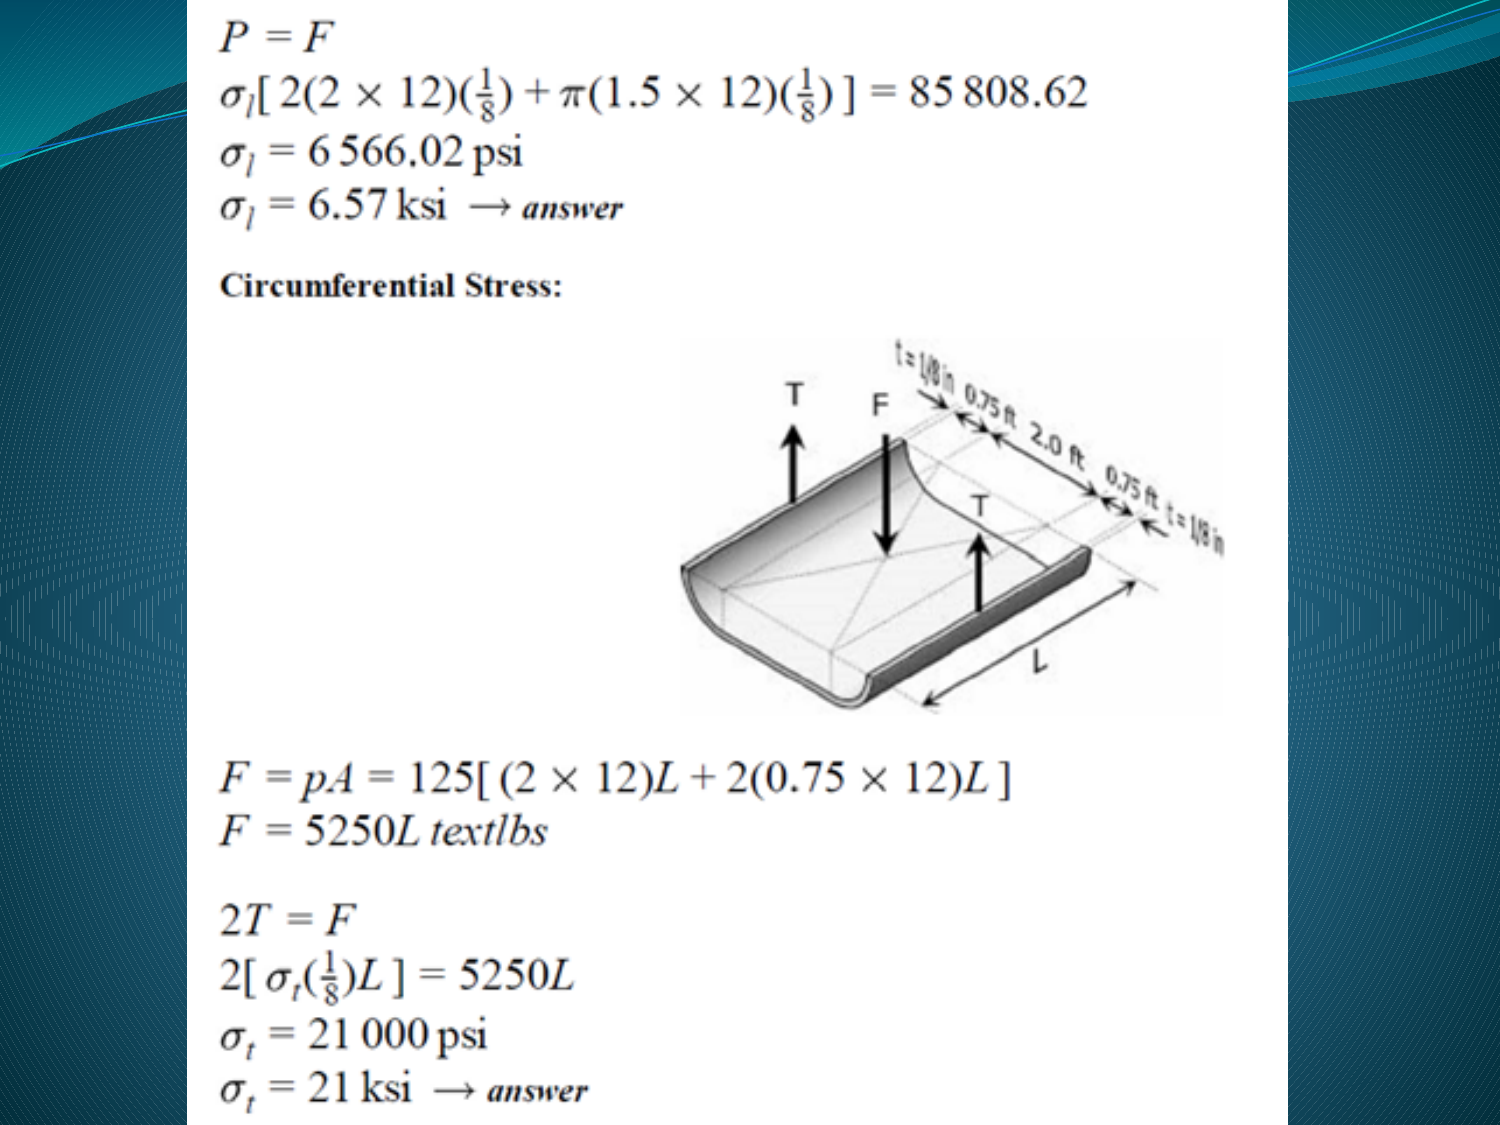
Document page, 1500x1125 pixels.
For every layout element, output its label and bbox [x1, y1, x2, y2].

picture [187, 0, 1288, 1125]
